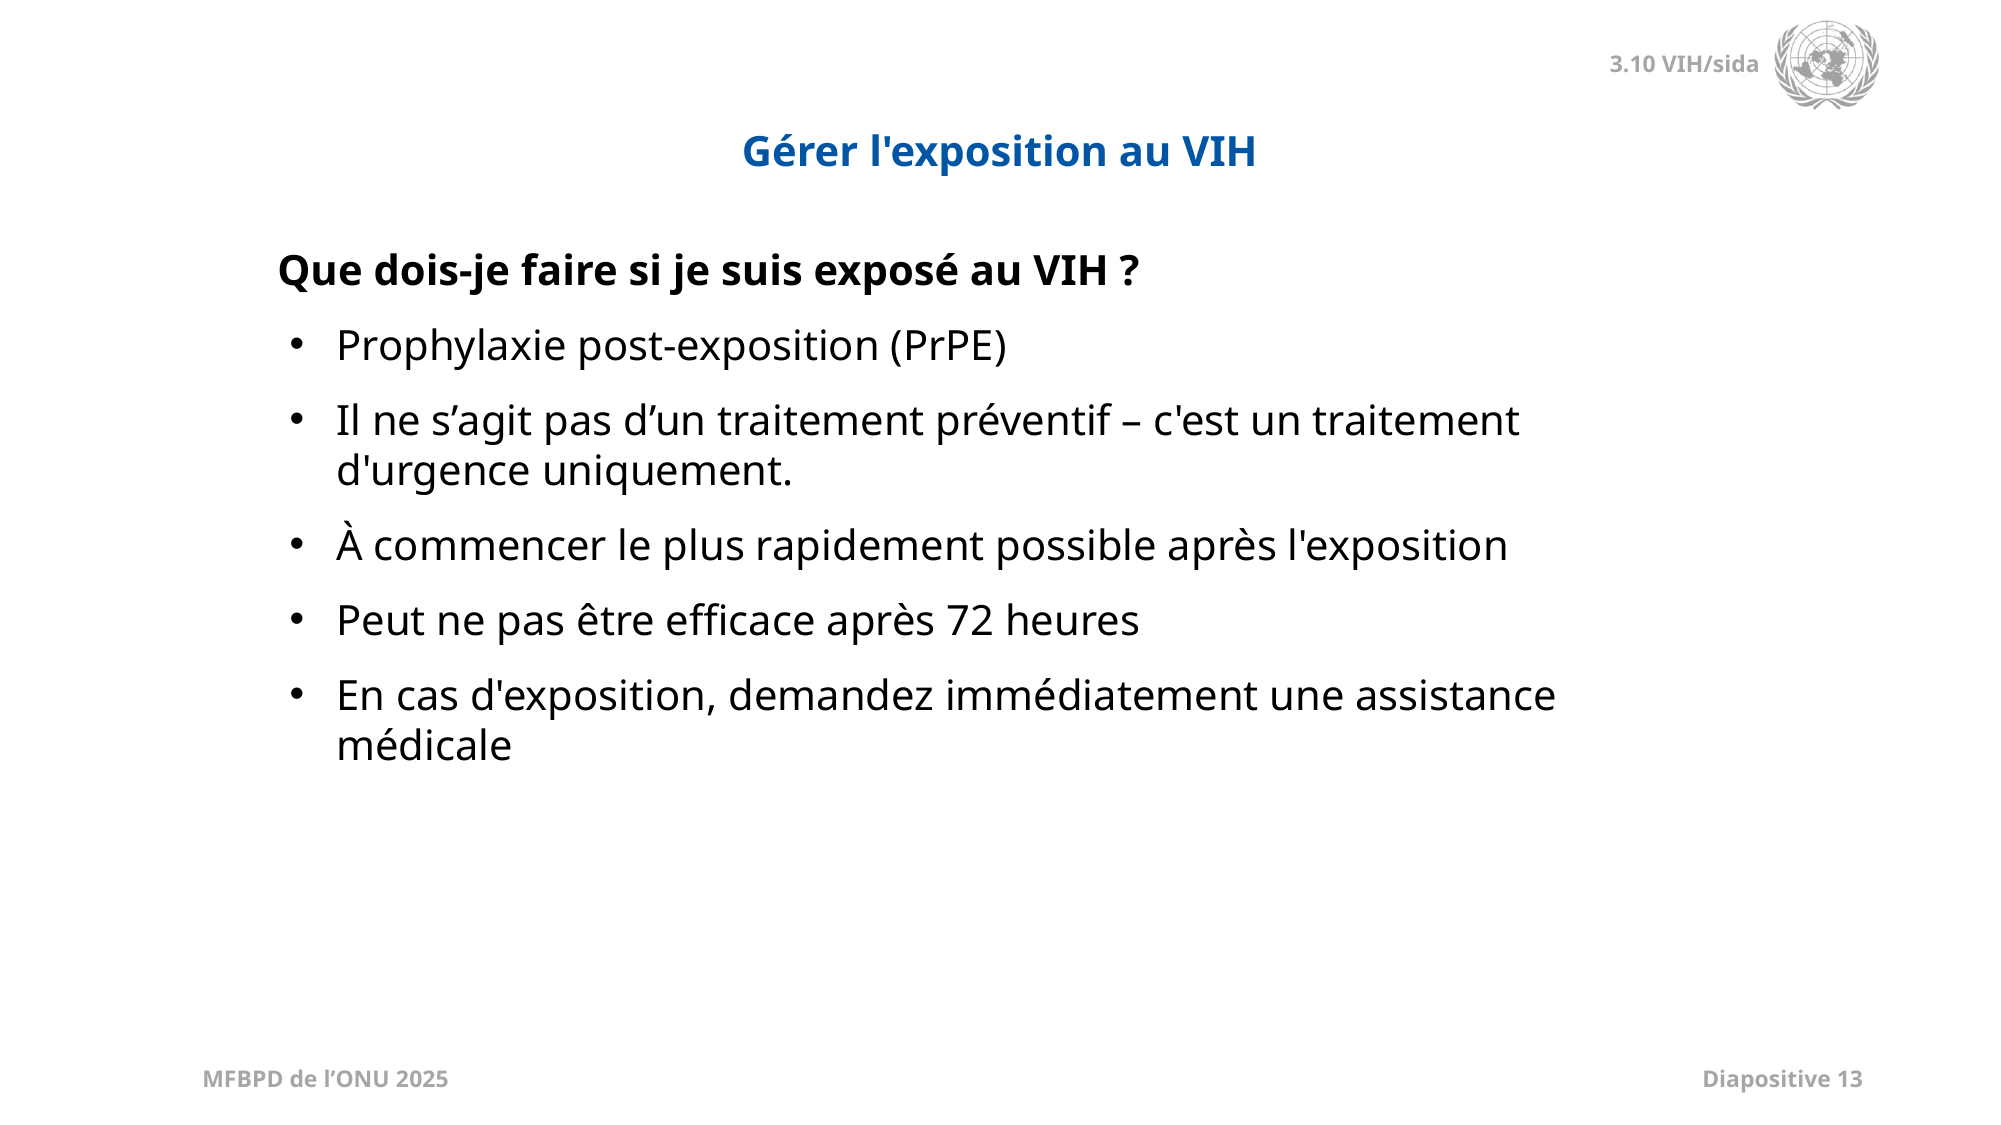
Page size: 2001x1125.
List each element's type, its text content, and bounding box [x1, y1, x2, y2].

text_box Que dois-je faire si je suis exposé au VIH ? Prophylaxie post-exposition (PrPE) Il ne s’agit pas d’un traitement préventif – c'est un traitement d'urgence uniquement. À commencer le plus rapidement possible après l'exposition Peut ne pas être efficace après 72 heures En cas d'exposition, demandez immédiatement une assistance médicale [262, 235, 1739, 777]
text_box Gérer l'exposition au VIH [204, 117, 1796, 183]
